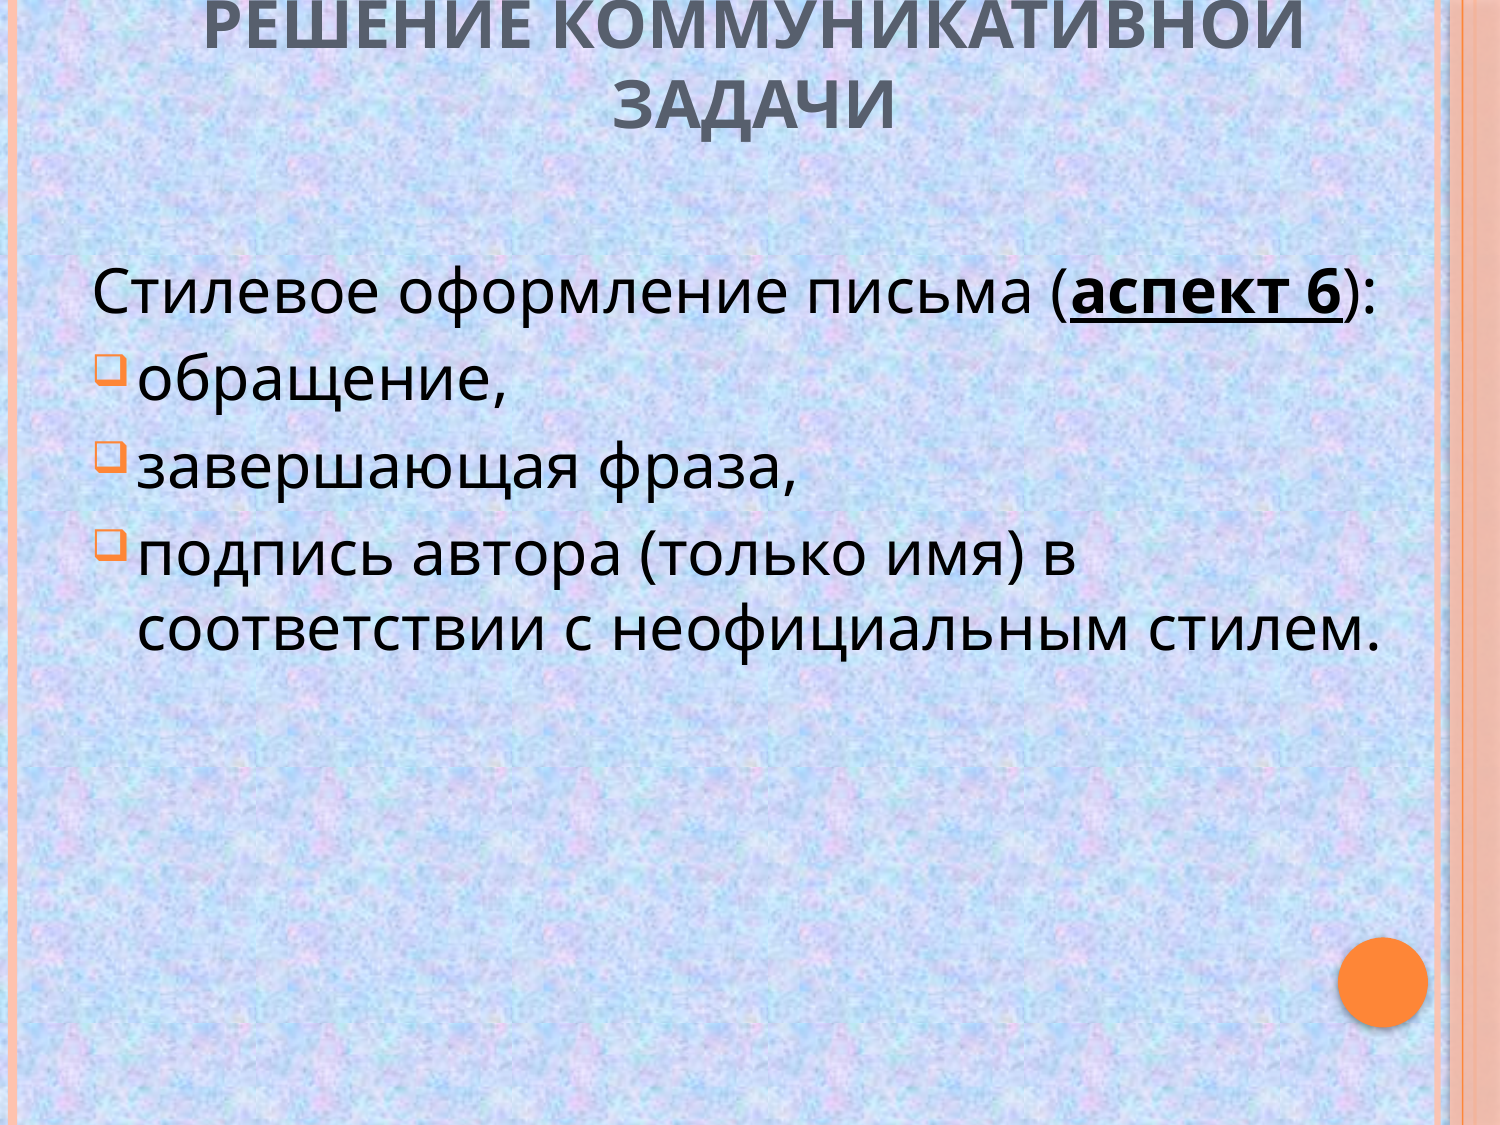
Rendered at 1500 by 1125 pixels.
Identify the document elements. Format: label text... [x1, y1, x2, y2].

picture [1441, 0, 1449, 1125]
list Стилевое оформление письма (аспект 6): обращение, завершающая фраза, подпись автора (только имя) в соответствии с неофициальным стилем. [76, 243, 1425, 740]
title Решение коммуникативной задачи [75, 45, 1436, 149]
picture [0, 0, 7, 1125]
picture [18, 0, 1434, 1125]
